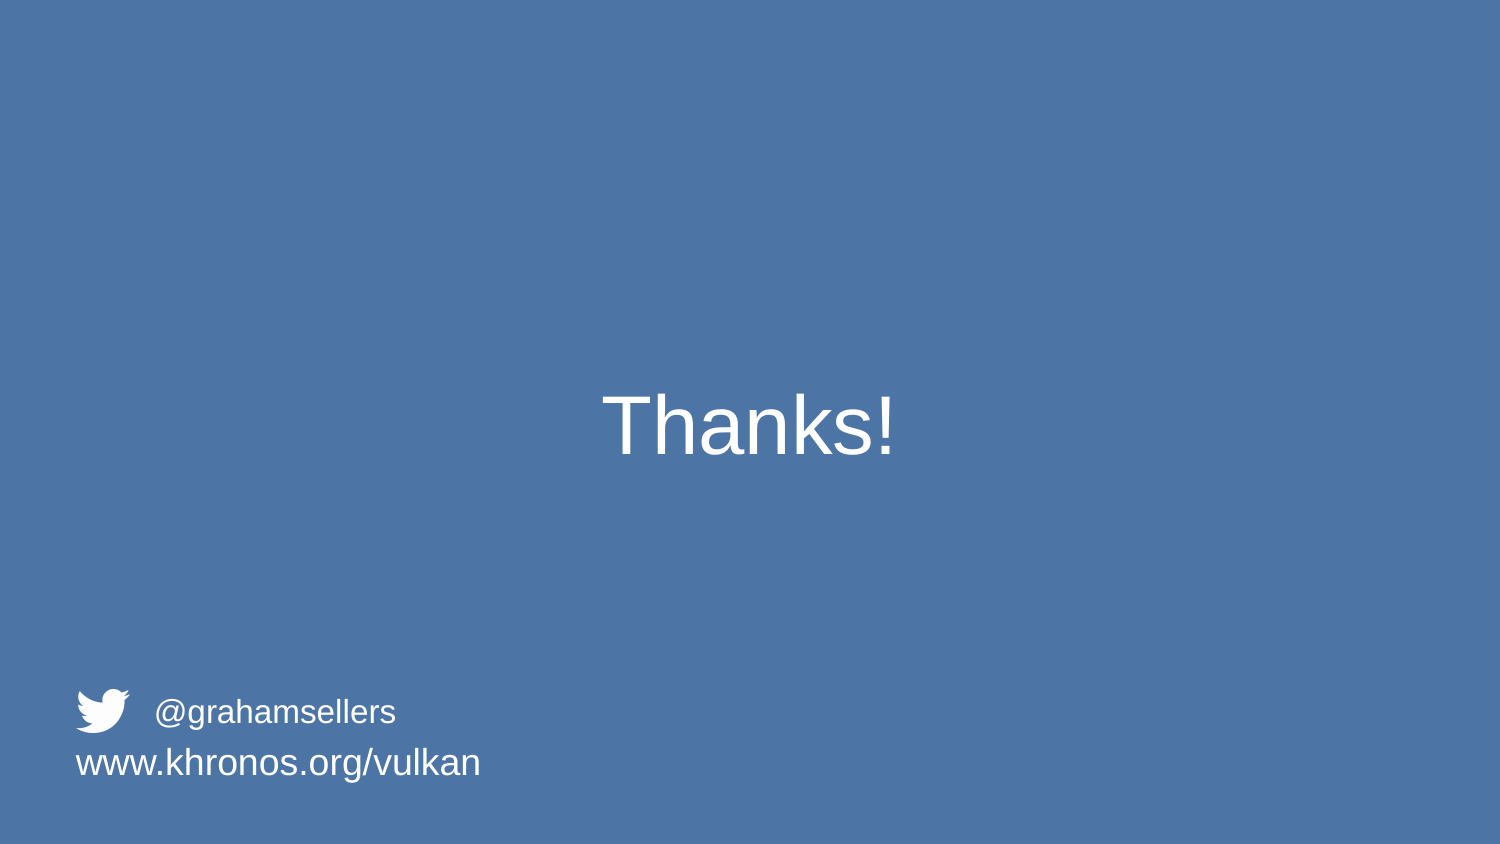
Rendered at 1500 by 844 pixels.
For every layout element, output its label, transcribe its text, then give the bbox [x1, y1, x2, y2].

text_box Thanks! [586, 363, 913, 479]
text_box www.khronos.org/vulkan [61, 730, 497, 791]
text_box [75, 682, 414, 739]
